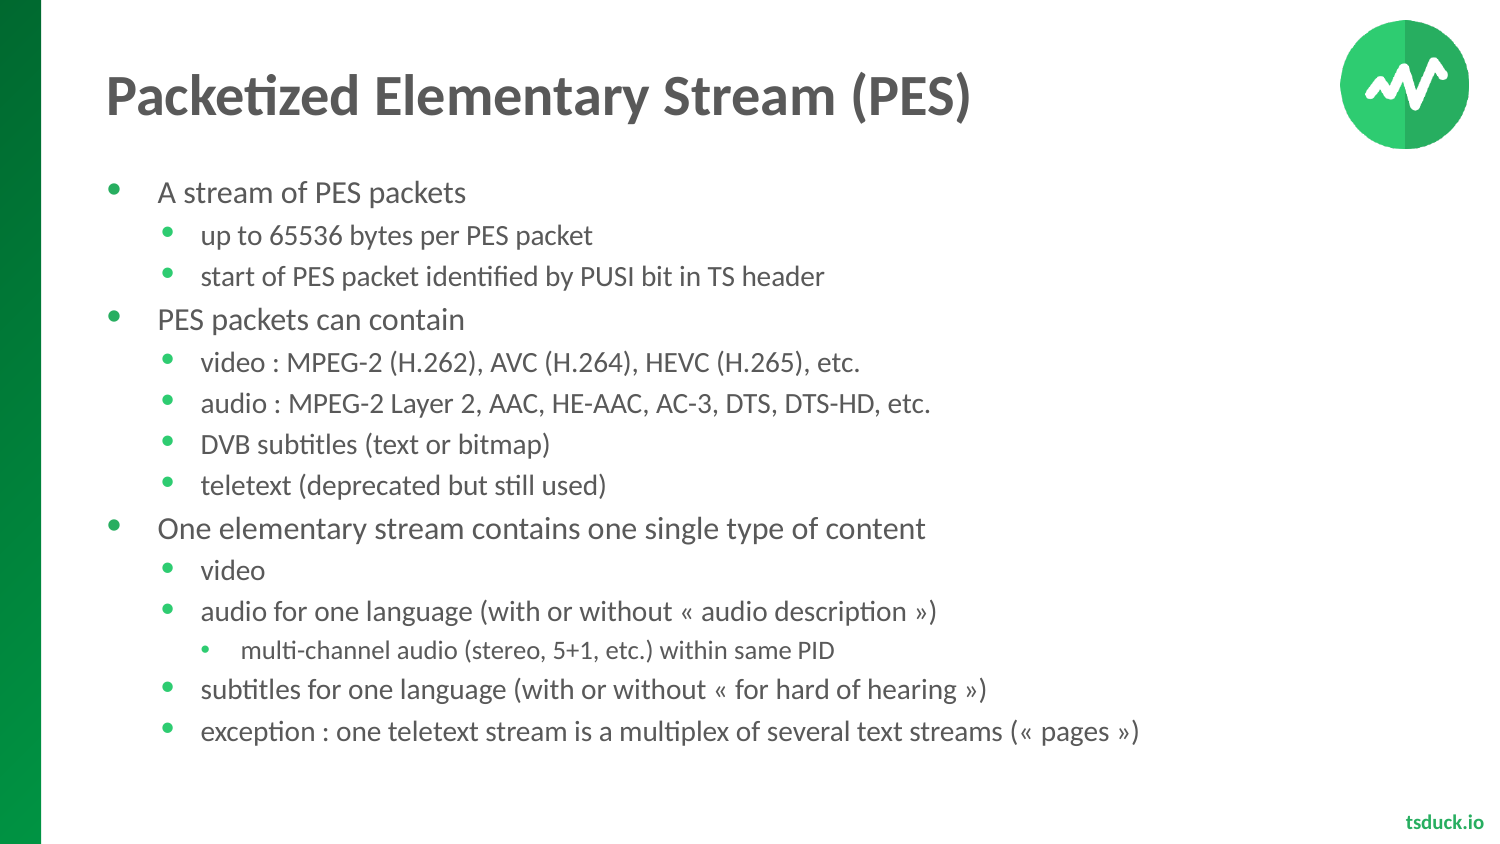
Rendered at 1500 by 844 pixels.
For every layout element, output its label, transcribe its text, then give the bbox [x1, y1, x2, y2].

picture [1340, 20, 1469, 149]
title Packetized Elementary Stream (PES) [91, 38, 1333, 146]
list A stream of PES packets up to 65536 bytes per PES packet start of PES packet identified by PUSI bit in TS header PES packets can contain video : MPEG-2 (H.262), AVC (H.264), HEVC (H.265), etc. audio : MPEG-2 Layer 2, AAC, HE-AAC, AC-3, DTS, DTS-HD, etc. DVB subtitles (text or bitmap) teletext (deprecated but still used) One elementary stream contains one single type of content video audio for one language (with or without « audio description ») multi-channel audio (stereo, 5+1, etc.) within same PID subtitles for one language (with or without « for hard of hearing ») exception : one teletext stream is a multiplex of several text streams (« pages ») [91, 164, 1454, 759]
